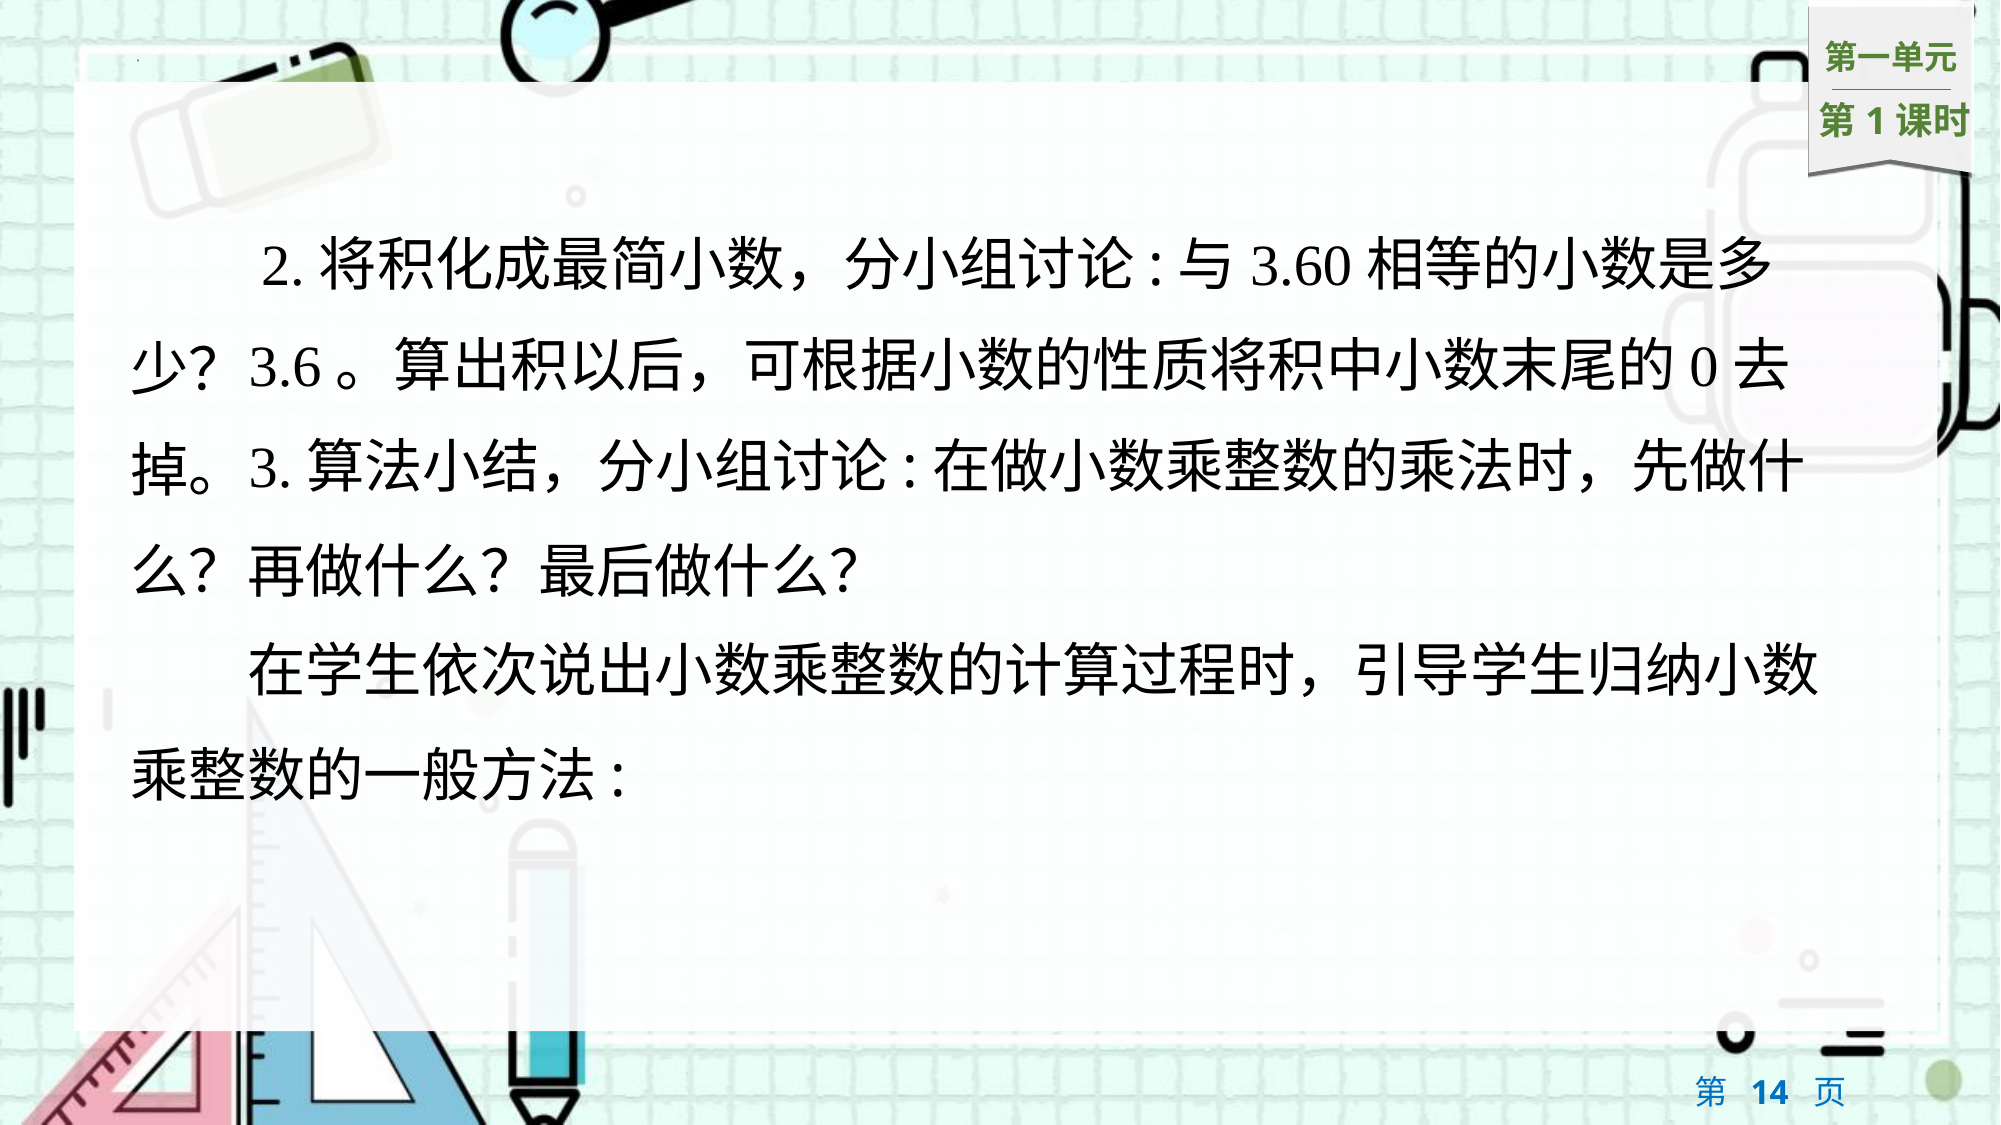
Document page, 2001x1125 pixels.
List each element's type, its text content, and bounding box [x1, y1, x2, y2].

picture [1938, 168, 1971, 176]
text_box 3.算法小结，分小组讨论:在做小数乘整数的乘法时，先做什么？再做什么？最后做什么？ [130, 394, 1836, 597]
text_box 2.将积化成最简小数，分小组讨论:与3.60相等的小数是多少？ [130, 192, 1836, 293]
text_box 在学生依次说出小数乘整数的计算过程时，引导学生归纳小数乘整数的一般方法: [130, 597, 1836, 808]
picture [0, 0, 2000, 1125]
text_box 3.6。算出积以后，可根据小数的性质将积中小数末尾的0去掉。 [130, 293, 1836, 394]
